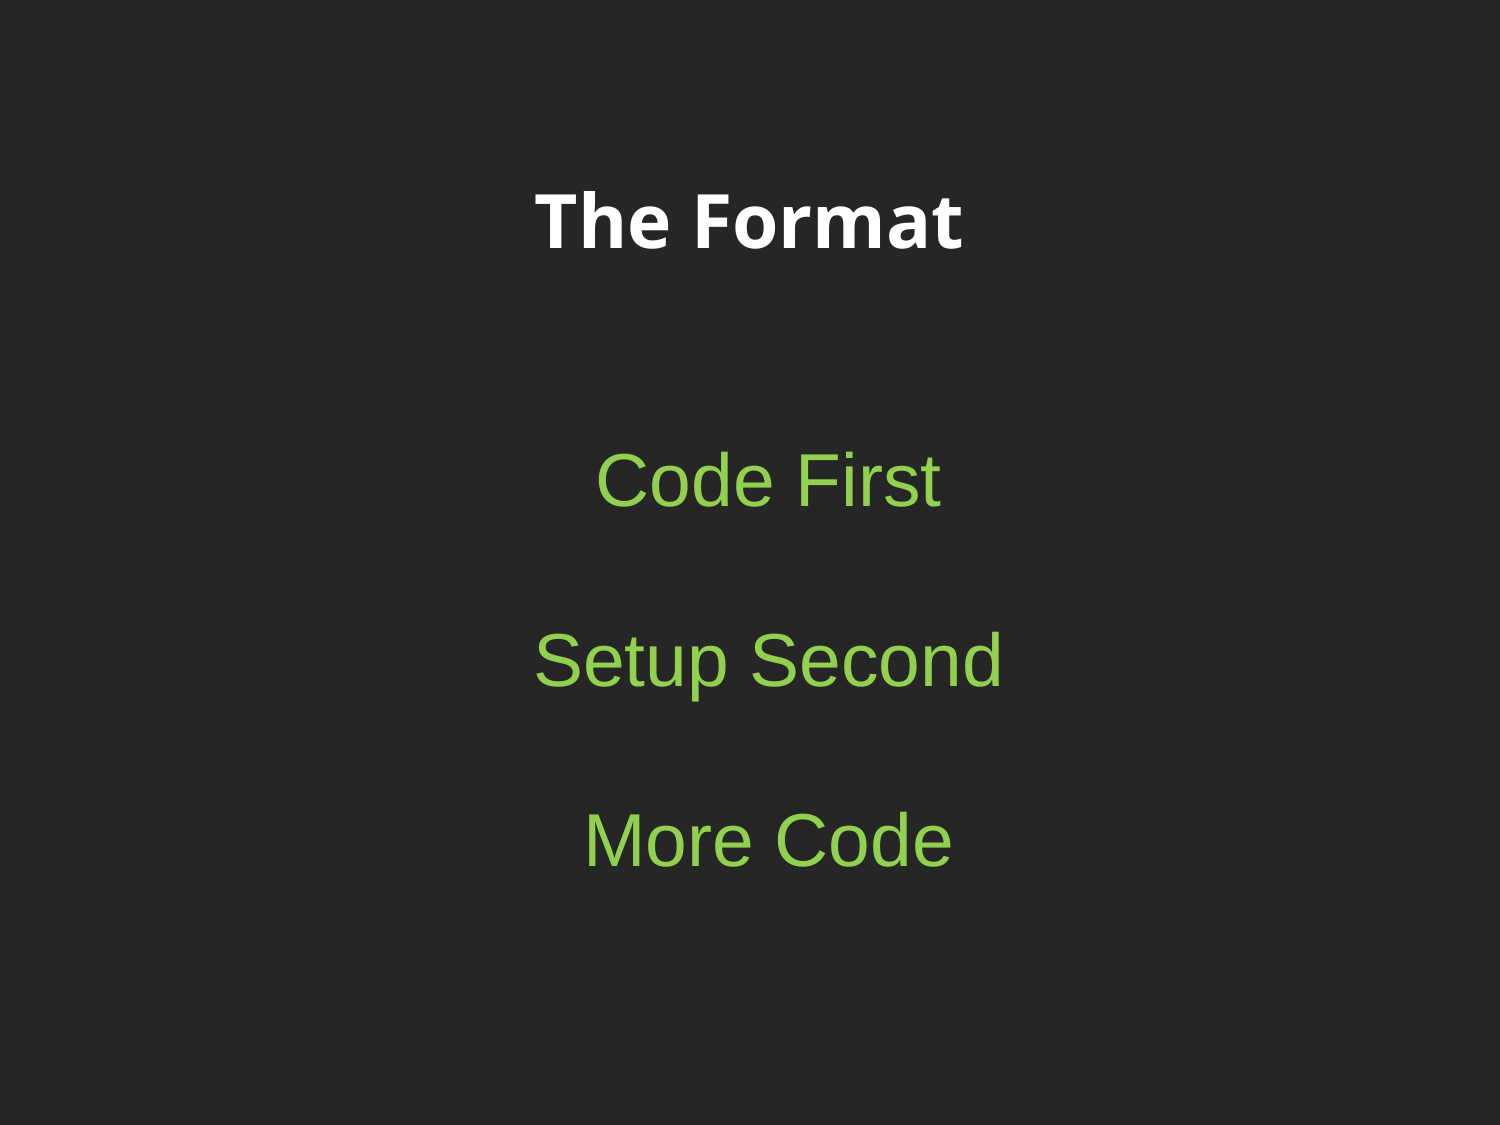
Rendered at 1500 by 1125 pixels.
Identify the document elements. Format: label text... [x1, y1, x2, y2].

text_box Code First Setup Second More Code [0, 324, 1463, 988]
title The Format [74, 124, 1426, 313]
